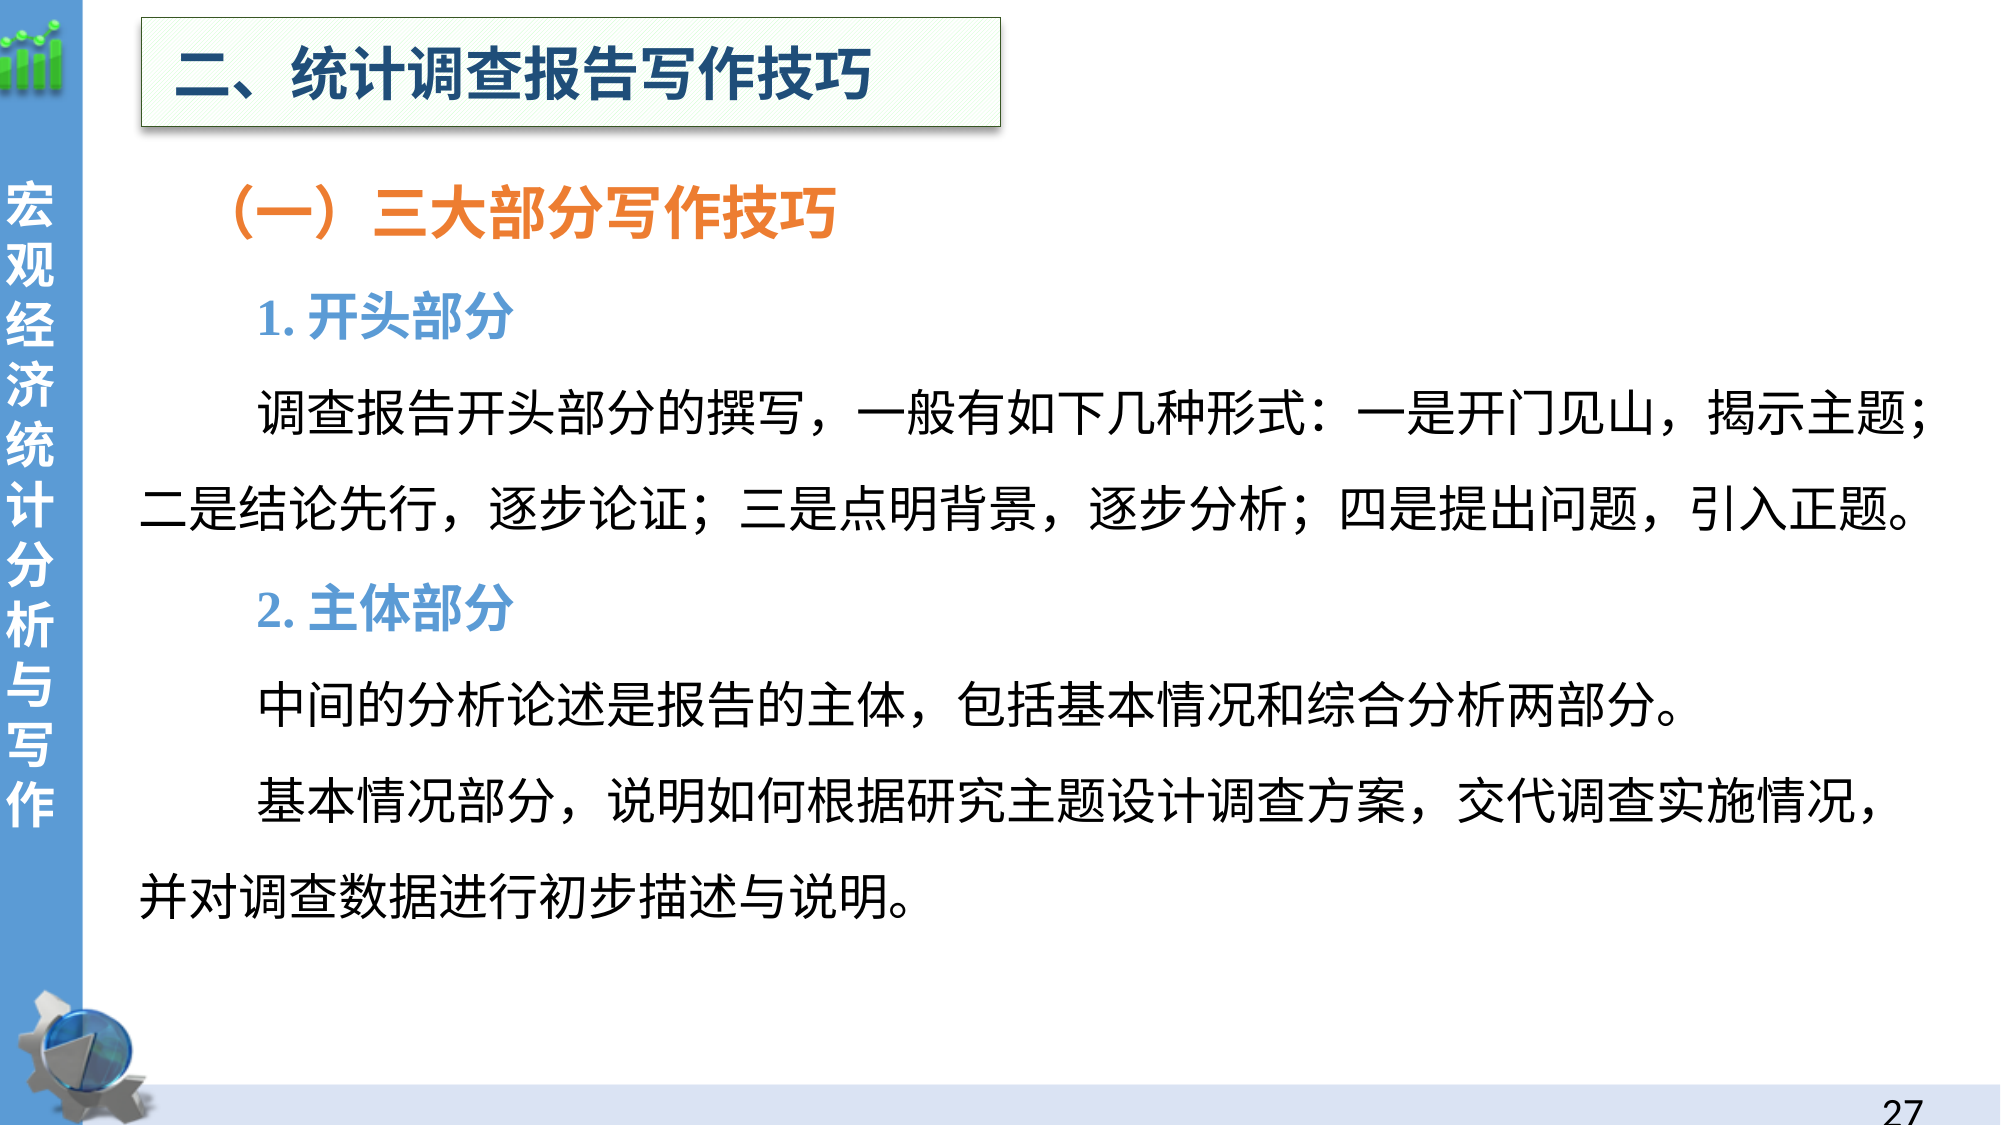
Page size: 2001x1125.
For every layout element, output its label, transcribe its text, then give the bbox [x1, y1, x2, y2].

text_box （一）三大部分写作技巧 1.开头部分 调查报告开头部分的撰写，一般有如下几种形式：一是开门见山，揭示主题；二是结论先行，逐步论证；三是点明背景，逐步分析；四是提出问题，引入正题。 2.主体部分 中间的分析论述是报告的主体，包括基本情况和综合分析两部分。 基本情况部分，说明如何根据研究主题设计调查方案，交代调查实施情况，并对调查数据进行初步描述与说明。 [123, 126, 1964, 1068]
text_box 26 [1786, 1085, 1940, 1125]
text_box 二、统计调查报告写作技巧 [141, 17, 1000, 127]
picture [0, 0, 2001, 1125]
